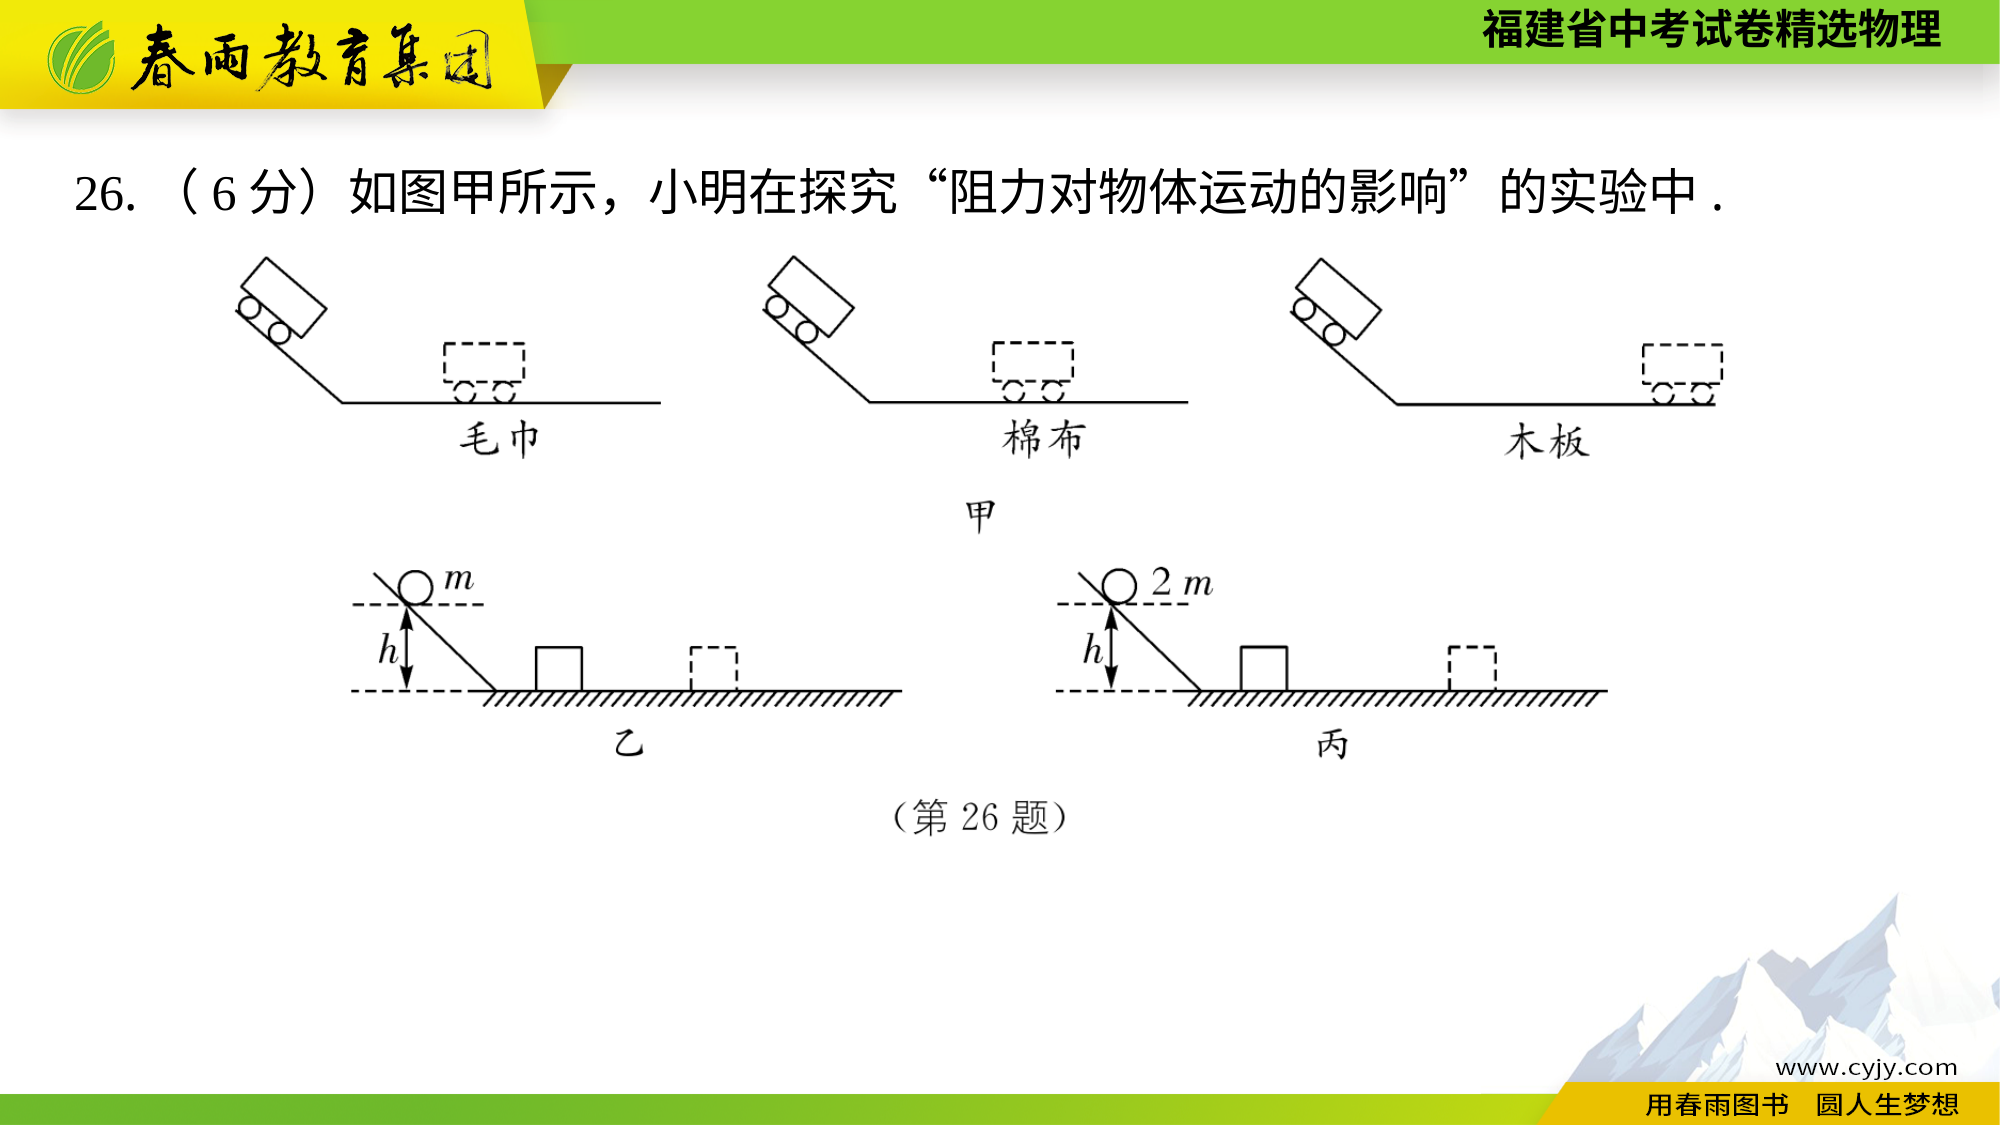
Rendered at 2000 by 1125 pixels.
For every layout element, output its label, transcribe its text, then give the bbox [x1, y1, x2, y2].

list 26.（6分）如图甲所示，小明在探究“阻力对物体运动的影响”的实验中. [59, 122, 1944, 592]
picture [0, 0, 2000, 1125]
